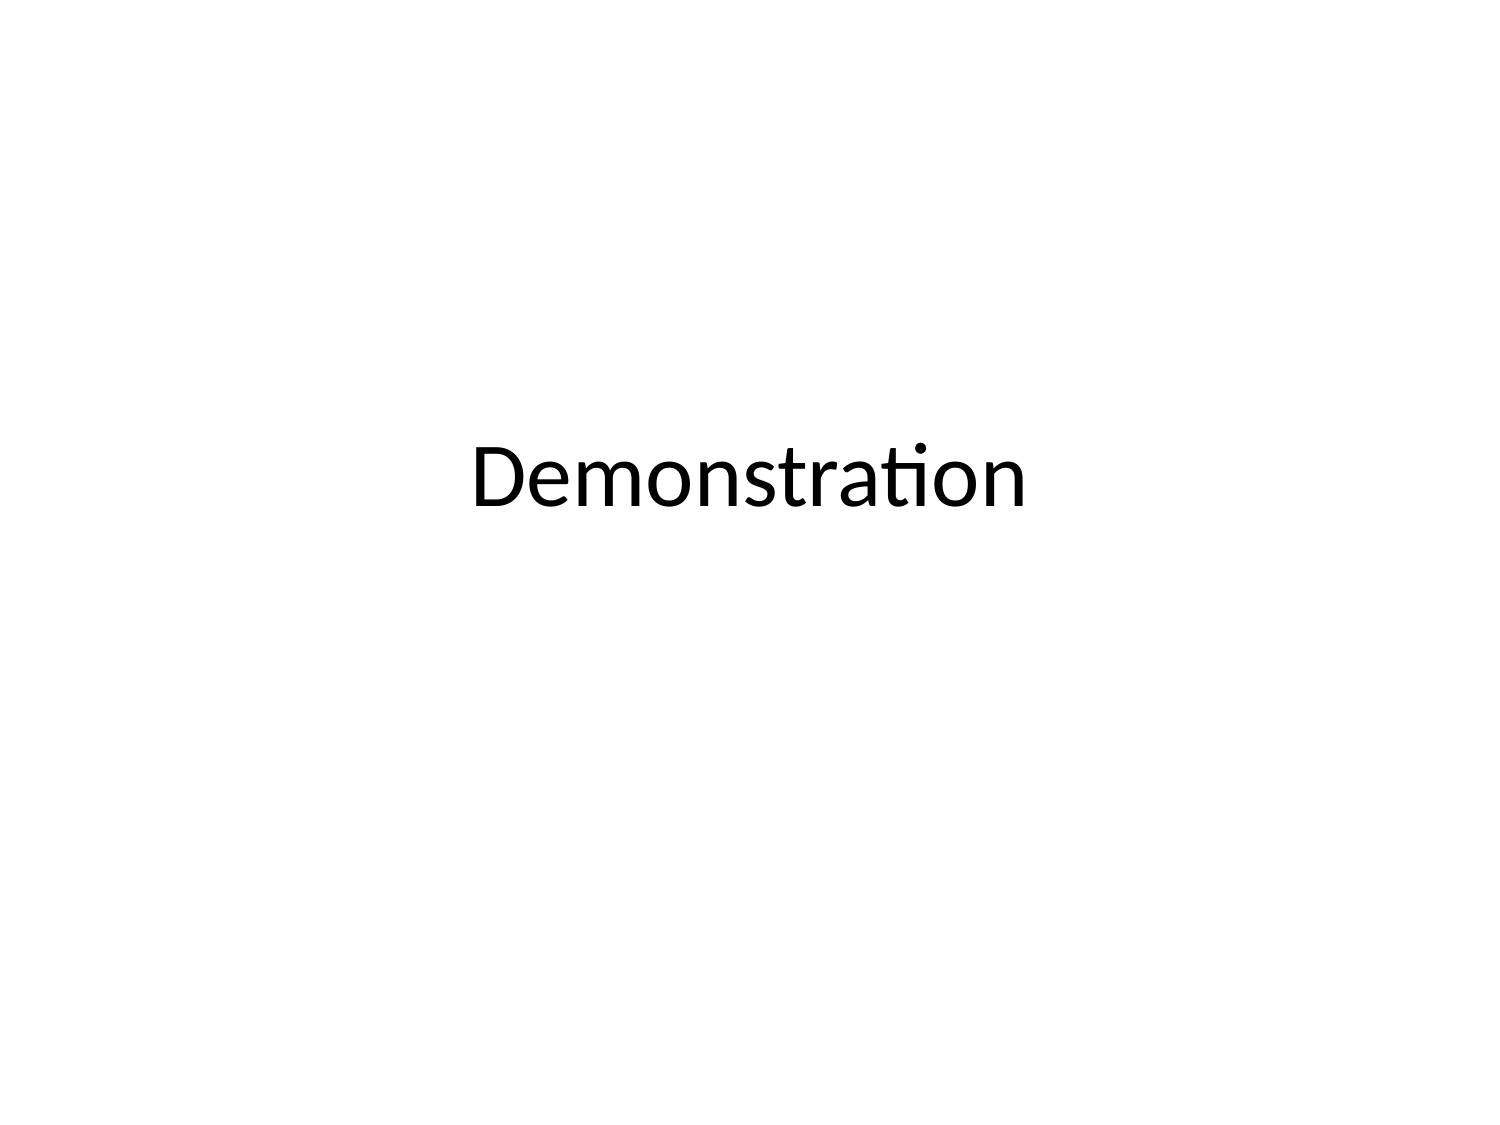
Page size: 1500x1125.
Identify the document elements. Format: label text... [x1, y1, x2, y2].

title Demonstration [112, 349, 1388, 591]
